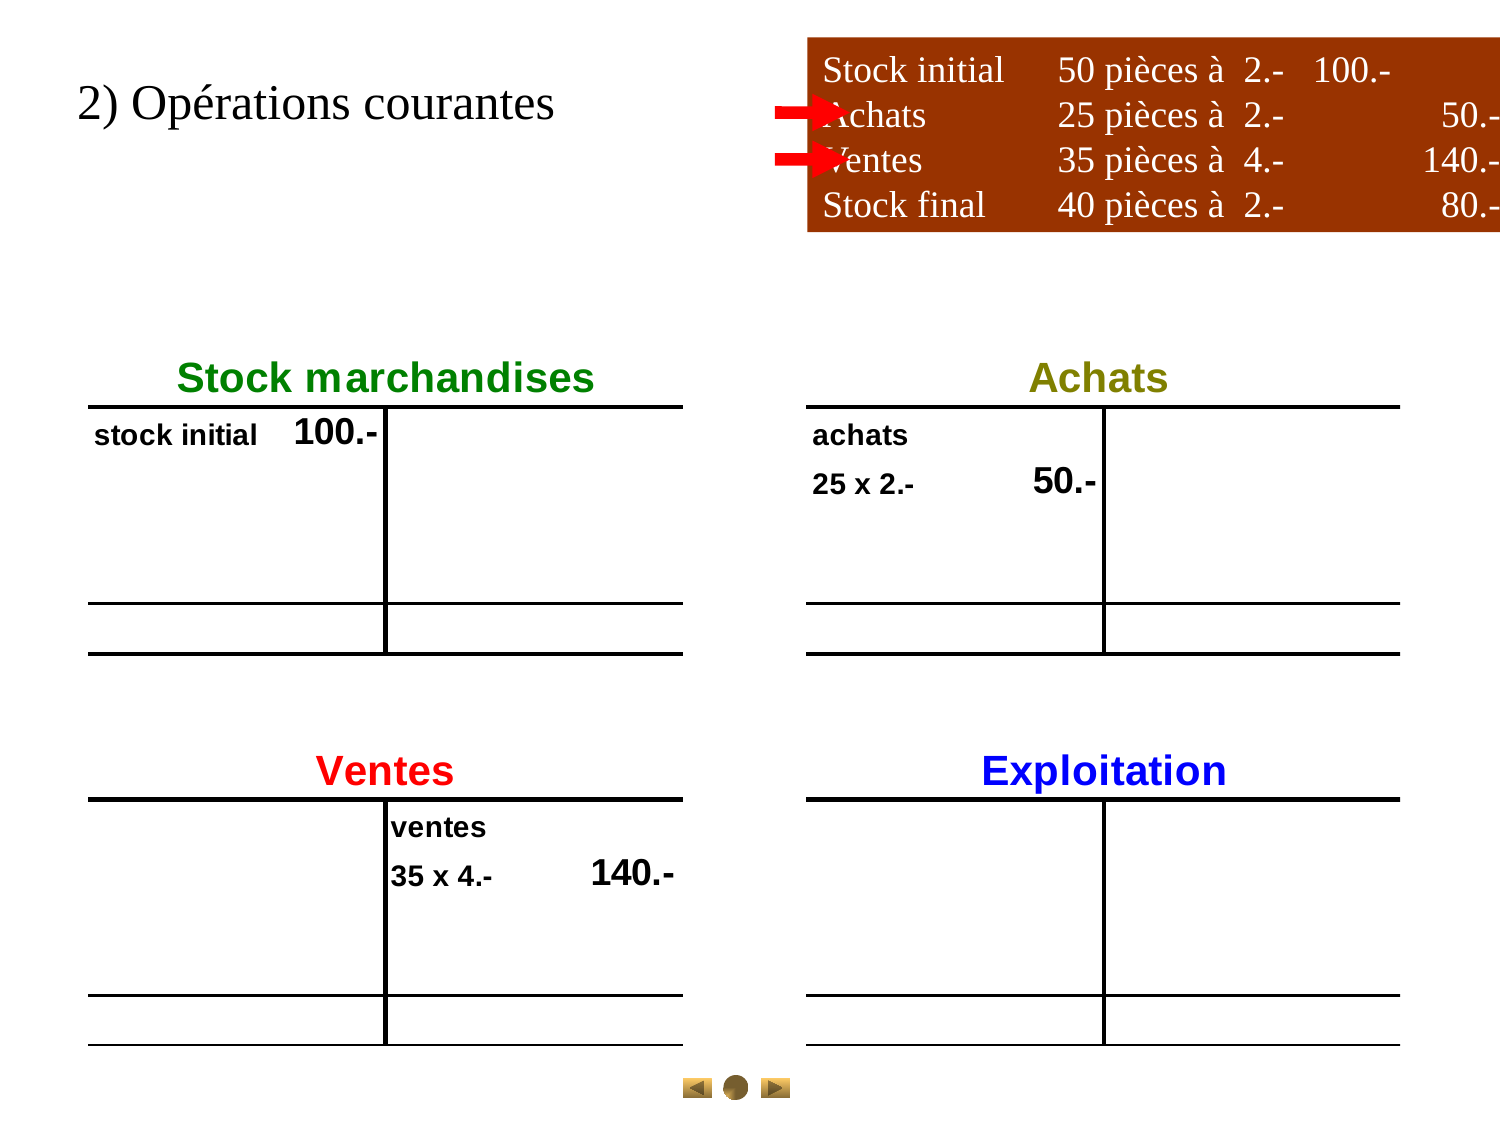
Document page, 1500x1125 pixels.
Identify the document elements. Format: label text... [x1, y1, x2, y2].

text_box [87, 349, 1402, 1048]
text_box [774, 153, 850, 166]
text_box Stock initial 50 pièces à 2.- 100.- Achats 25 pièces à 2.- 50.- Ventes 35 pièces à 4.- 140.- Stock final 40 pièces à 2.- 80.- [807, 37, 1500, 233]
text_box 2) Opérations courantes [62, 62, 571, 138]
text_box [774, 106, 850, 119]
